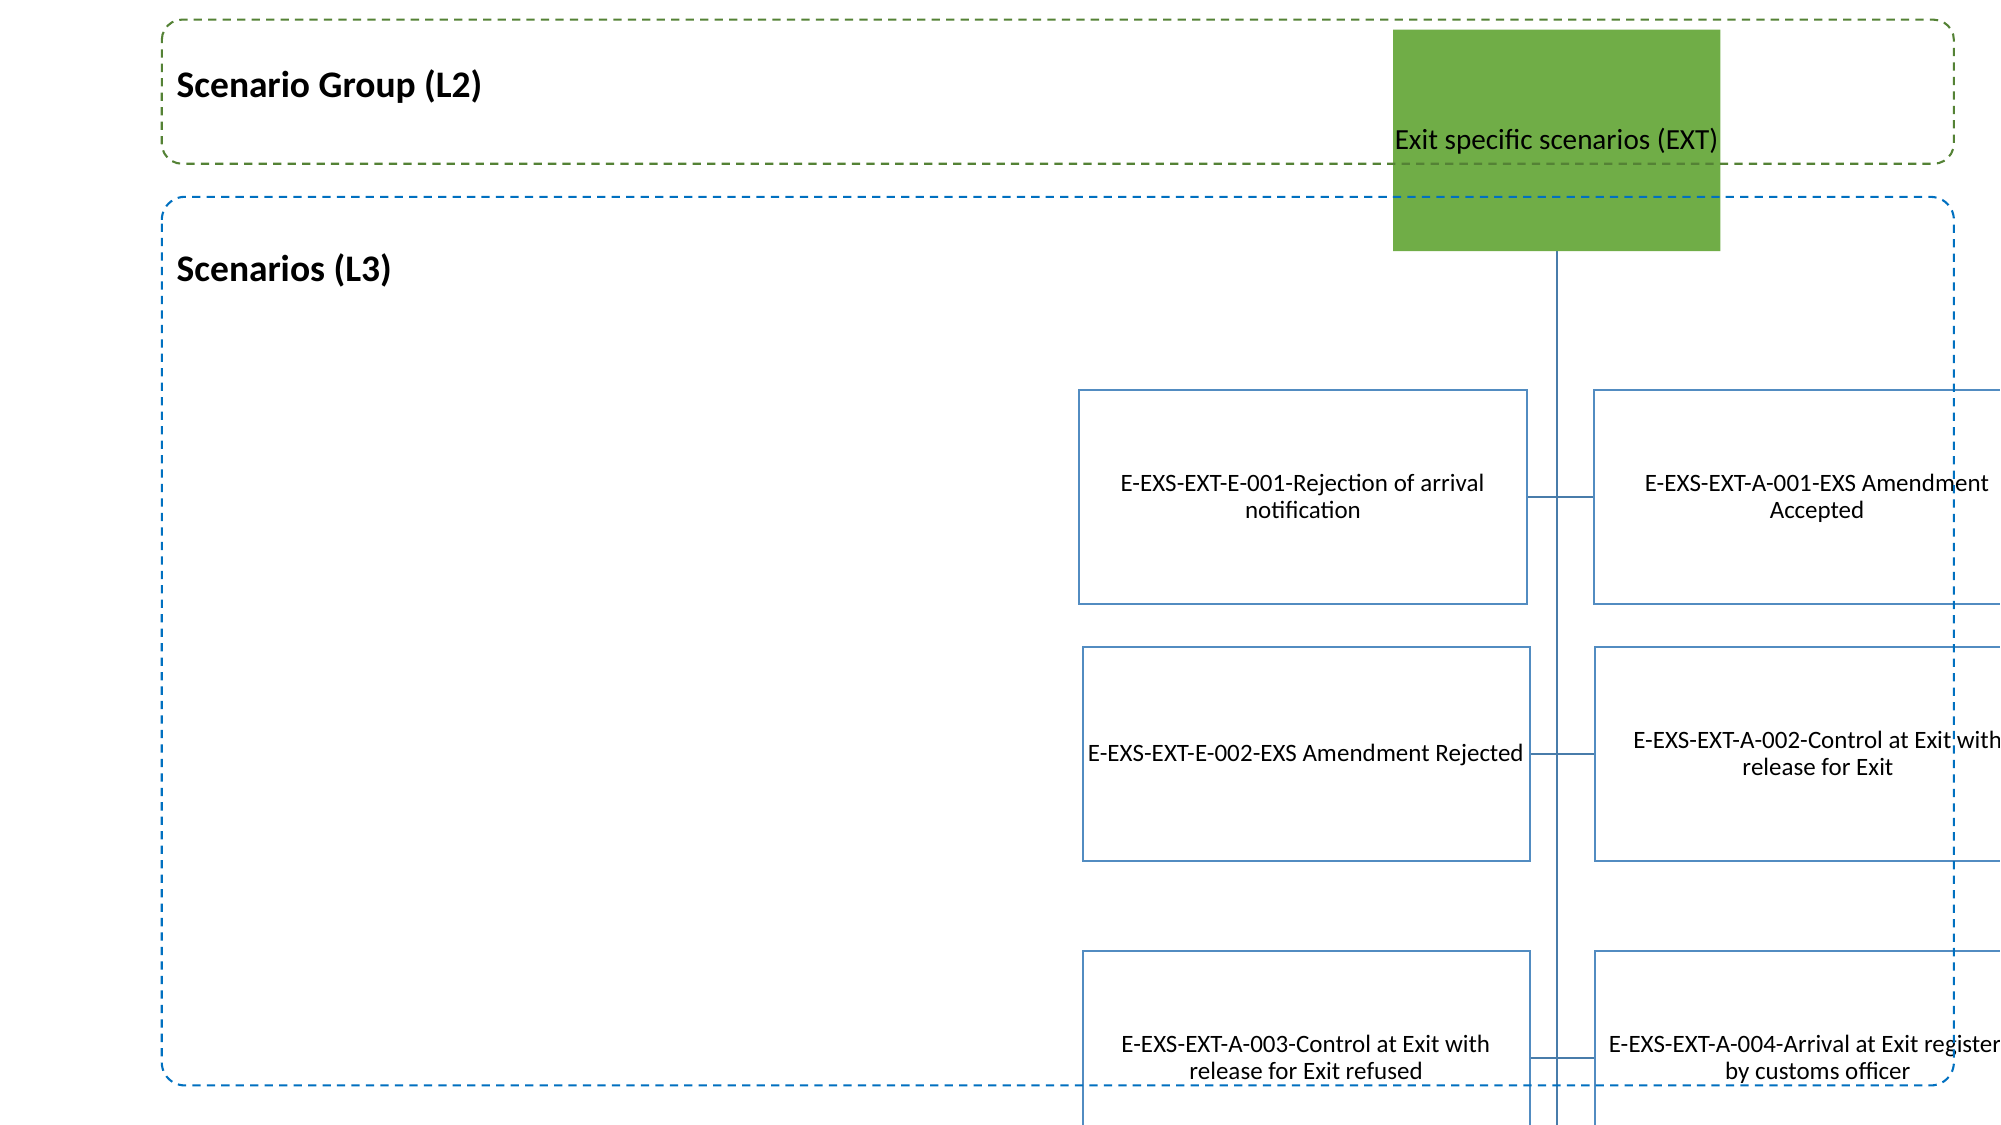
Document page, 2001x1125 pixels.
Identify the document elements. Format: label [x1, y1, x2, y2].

text_box [161, 19, 1954, 1086]
